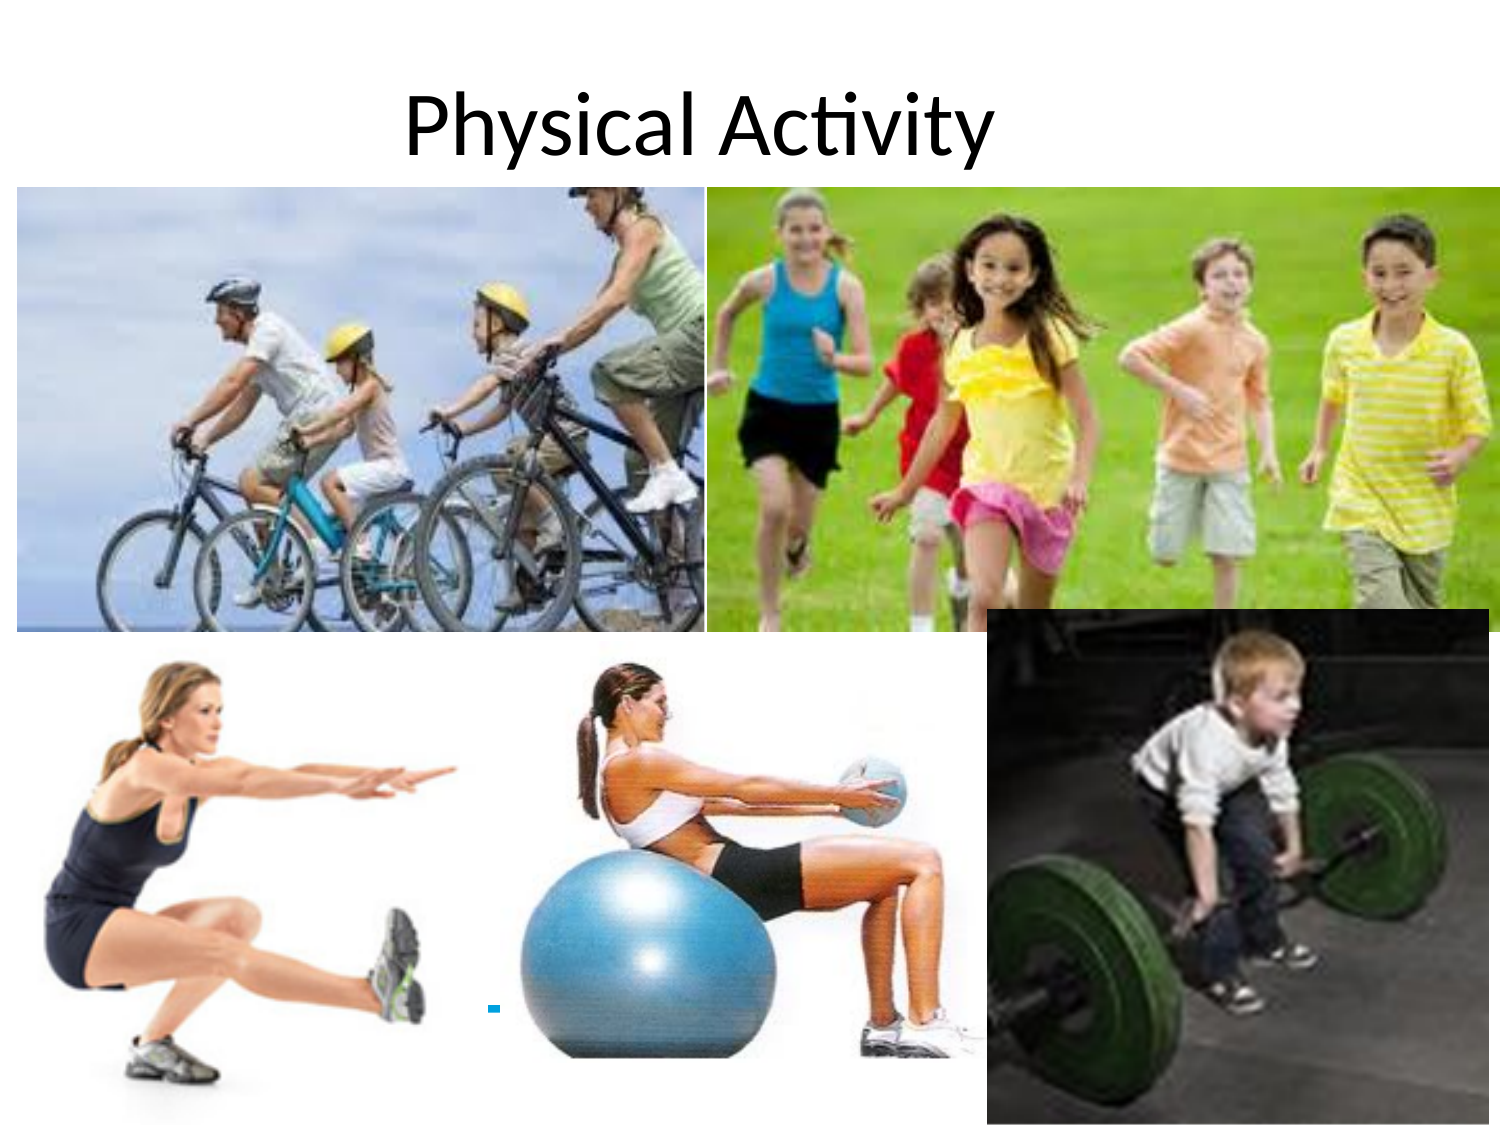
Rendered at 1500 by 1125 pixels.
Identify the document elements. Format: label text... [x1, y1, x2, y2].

picture [499, 187, 1500, 1125]
title Physical Activity [262, 24, 1138, 186]
picture [16, 187, 705, 632]
picture [37, 641, 488, 1125]
